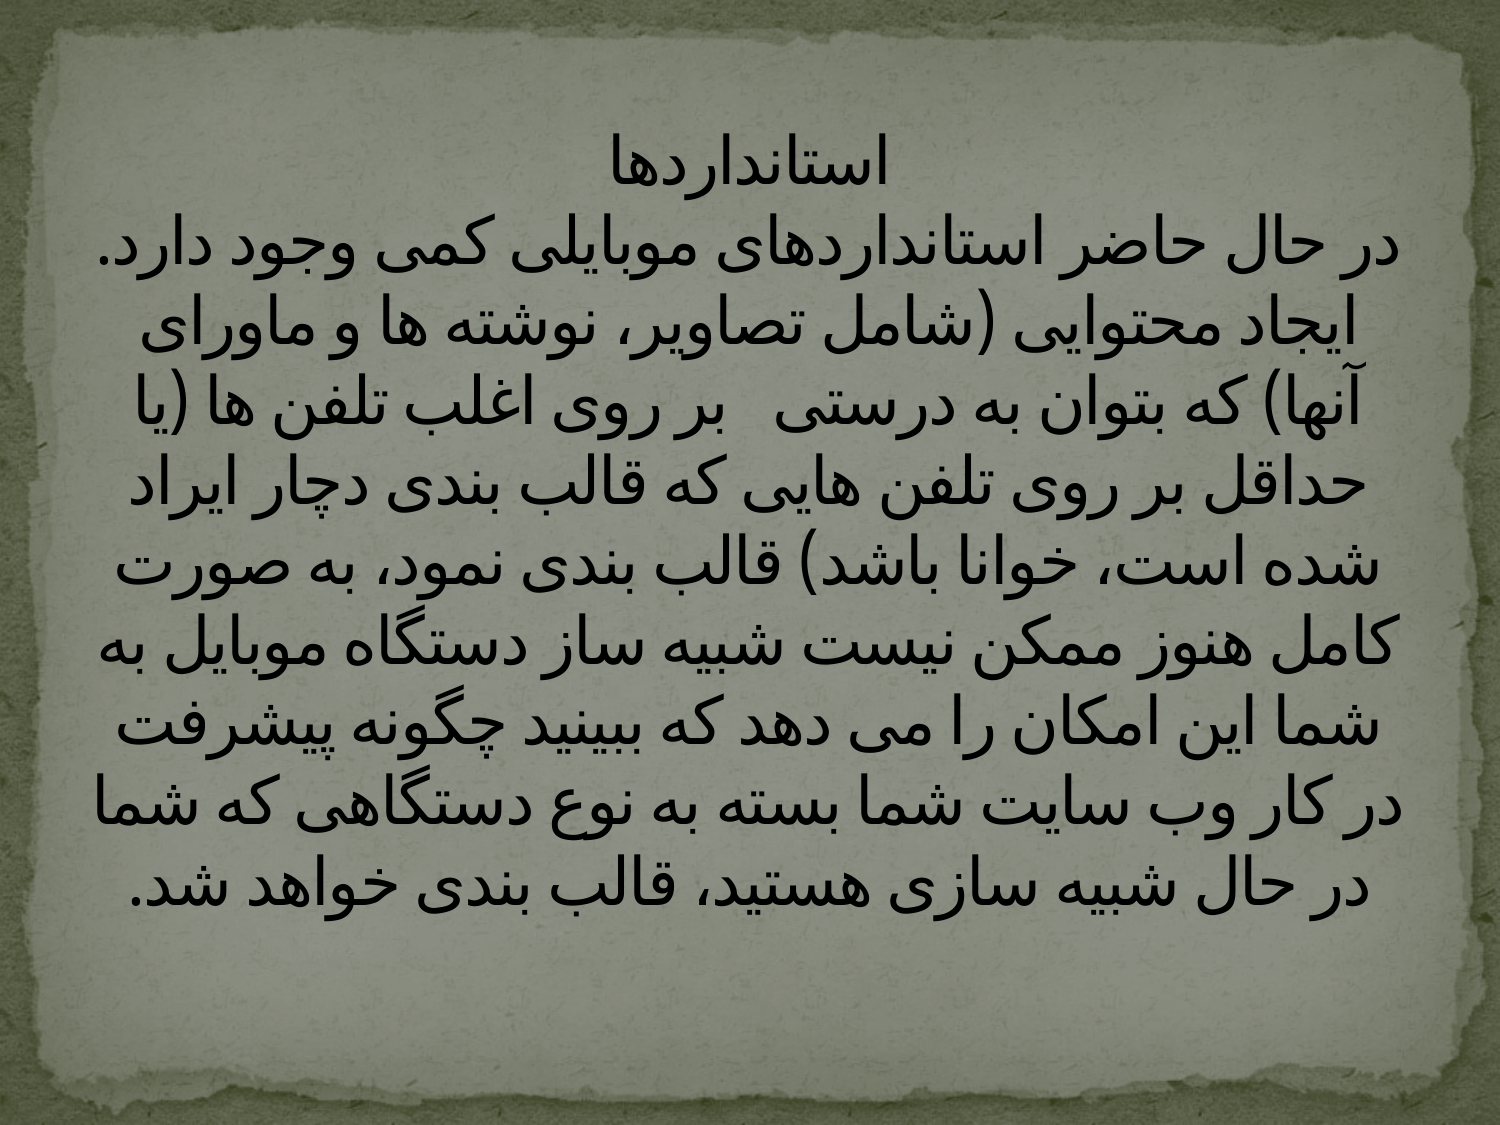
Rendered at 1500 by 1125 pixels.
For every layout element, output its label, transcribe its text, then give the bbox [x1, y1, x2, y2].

title استانداردها در حال حاضر استانداردهای موبایلی کمی وجود دارد. ایجاد محتوایی (شامل تصاویر، نوشته ها و ماورای آنها) که بتوان به درستی بر روی اغلب تلفن ها (یا حداقل بر روی تلفن هایی که قالب بندی دچار ایراد شده است، خوانا باشد) قالب بندی نمود، به صورت کامل هنوز ممکن نیست شبیه ساز دستگاه موبایل به شما این امکان را می دهد که ببینید چگونه پیشرفت در کار وب سایت شما بسته به نوع دستگاهی که شما در حال شبیه سازی هستید، قالب بندی خواهد شد. [74, 24, 1425, 926]
